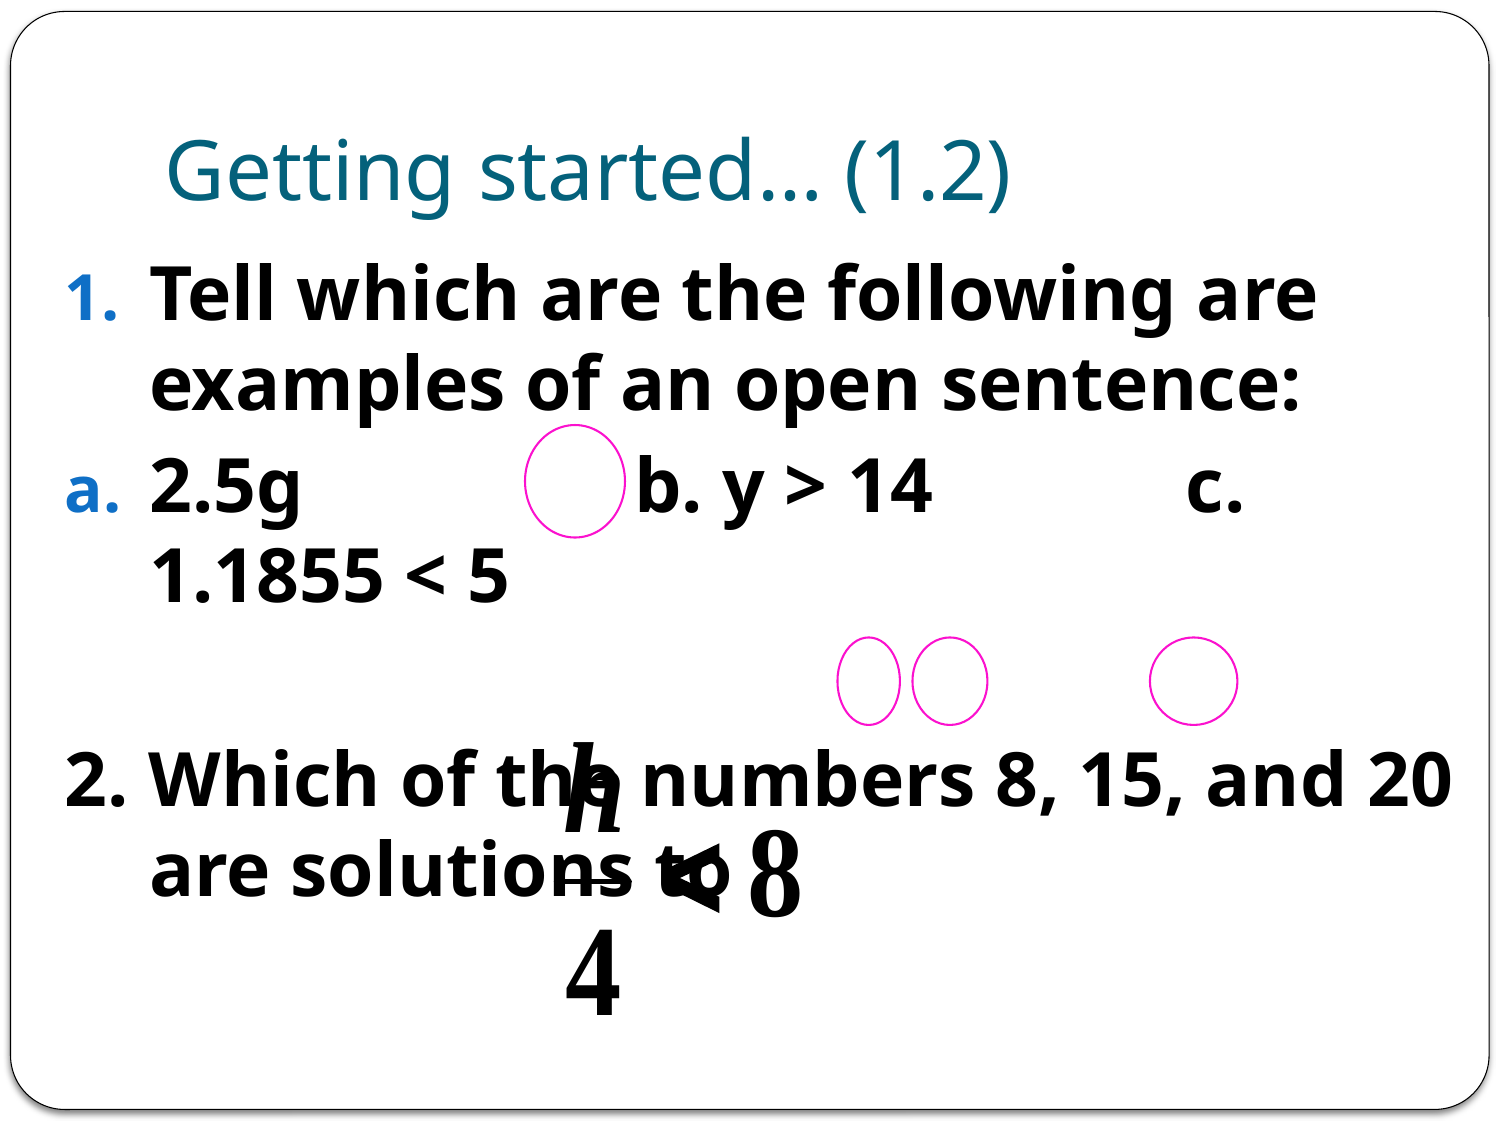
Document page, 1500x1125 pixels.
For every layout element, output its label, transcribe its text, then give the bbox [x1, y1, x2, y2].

text_box [836, 636, 901, 726]
list Tell which are the following are examples of an open sentence: 2.5g b. y > 14 c. 1.1855 < 5 2. Which of the numbers 8, 15, and 20 are solutions to [50, 237, 1500, 988]
text_box [911, 636, 989, 726]
title Getting started… (1.2) [150, 45, 1425, 233]
text_box [523, 423, 627, 539]
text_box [537, 699, 820, 1046]
text_box [1148, 636, 1239, 726]
